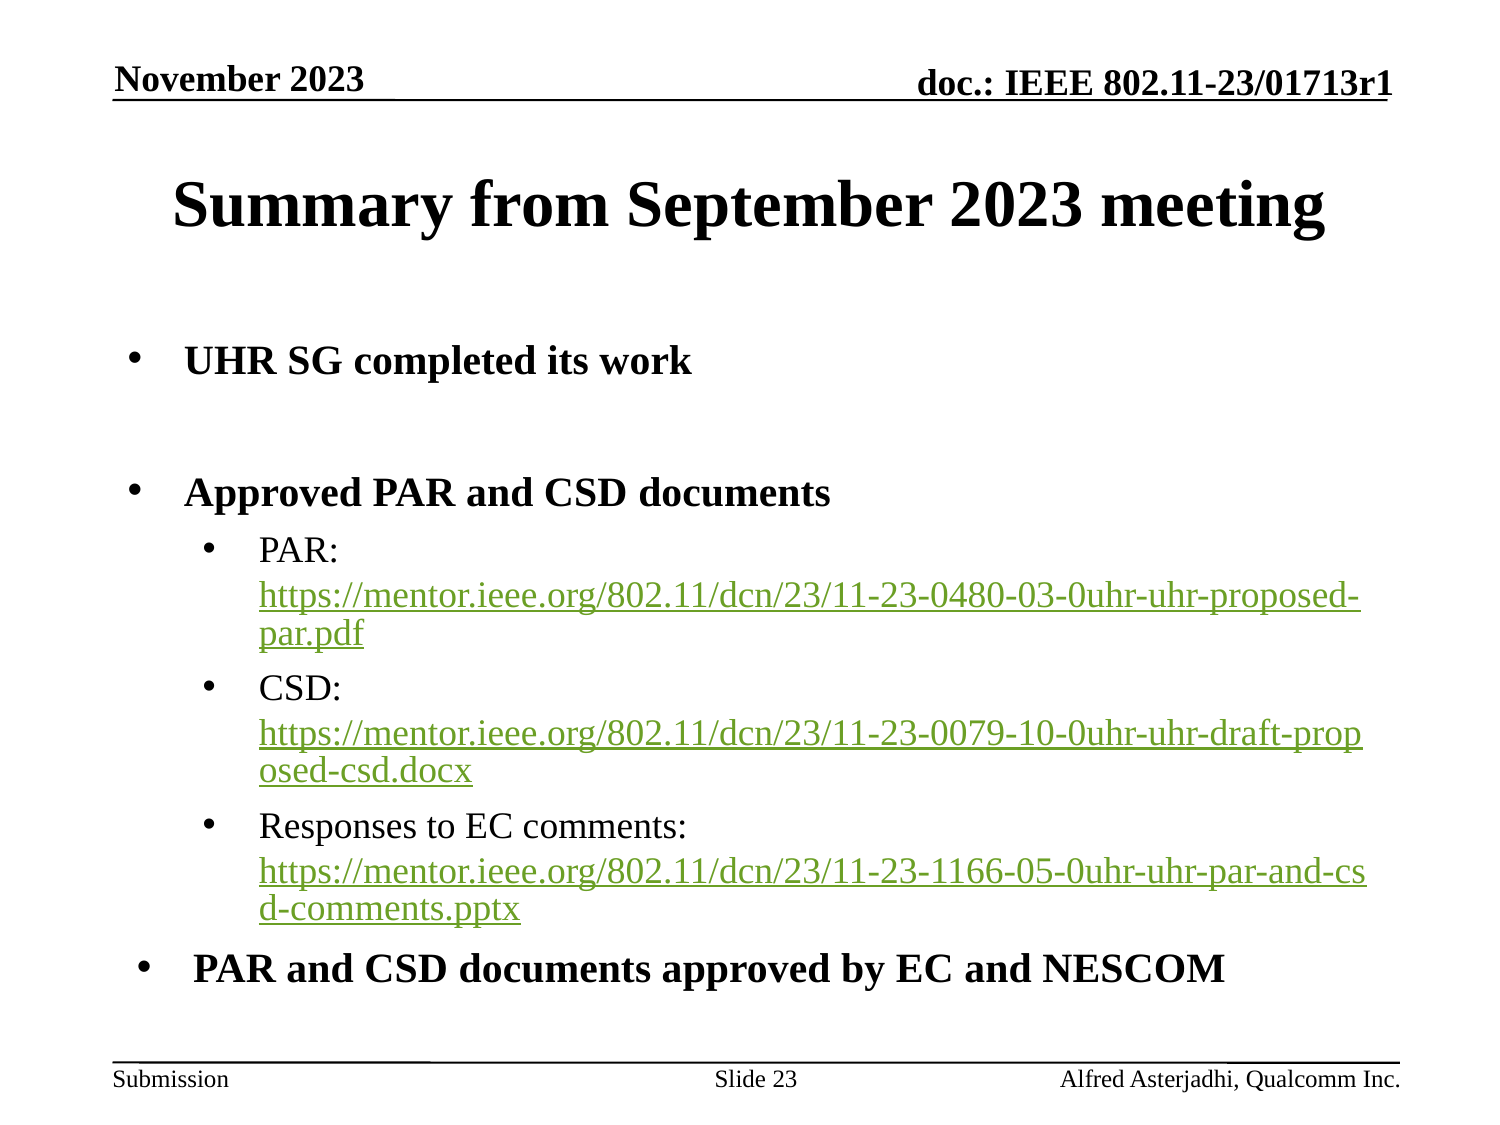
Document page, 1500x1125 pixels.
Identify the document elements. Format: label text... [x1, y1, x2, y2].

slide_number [114, 54, 423, 100]
footer Alfred Asterjadhi, Qualcomm Inc. [878, 1061, 1402, 1093]
title Summary from September 2023 meeting [112, 112, 1388, 288]
list UHR SG completed its work Approved PAR and CSD documents PAR: https://mentor.ieee.org/802.11/dcn/23/11-23-0480-03-0uhr-uhr-proposed-par.pdf CSD: https://mentor.ieee.org/802.11/dcn/23/11-23-0079-10-0uhr-uhr-draft-proposed-csd.docx Responses to EC comments: https://mentor.ieee.org/802.11/dcn/23/11-23-1166-05-0uhr-uhr-par-and-csd-comments.pptx PAR and CSD documents approved by EC and NESCOM [112, 324, 1388, 1000]
slide_number Slide 23 [712, 1061, 800, 1123]
